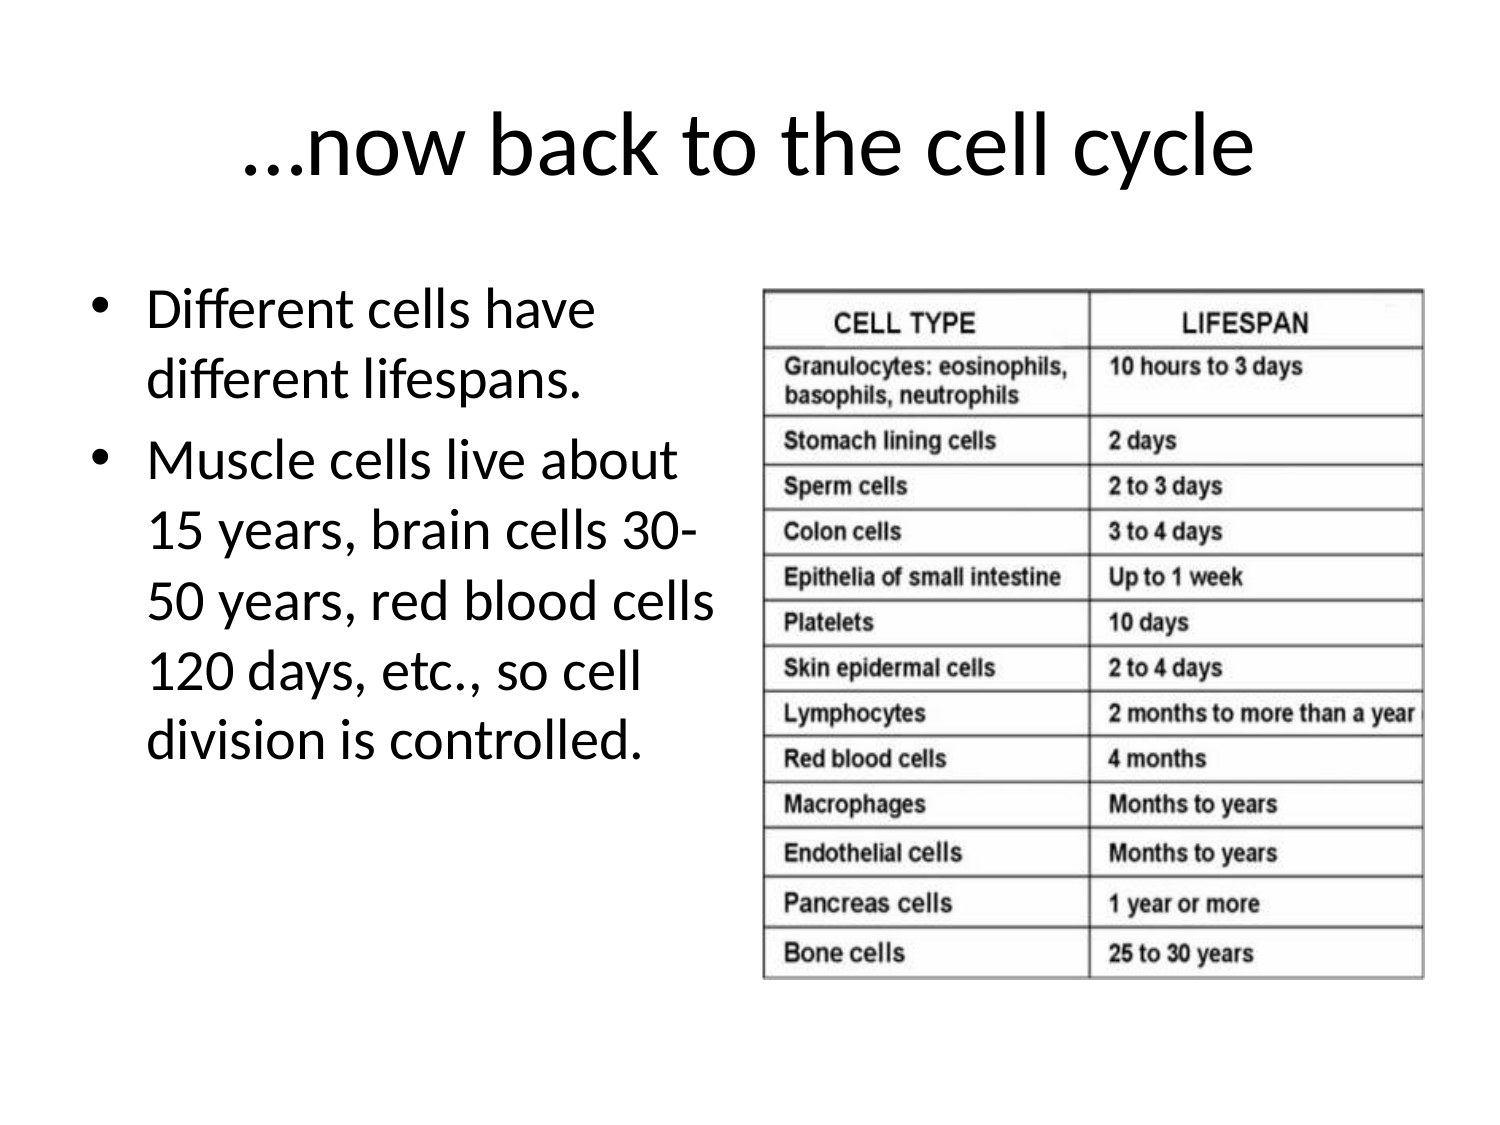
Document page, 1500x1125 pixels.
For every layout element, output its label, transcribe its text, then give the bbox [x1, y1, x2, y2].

list Different cells have different lifespans. Muscle cells live about 15 years, brain cells 30-50 years, red blood cells 120 days, etc., so cell division is controlled. [75, 262, 738, 1005]
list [762, 262, 1426, 1006]
title …now back to the cell cycle [75, 45, 1425, 233]
